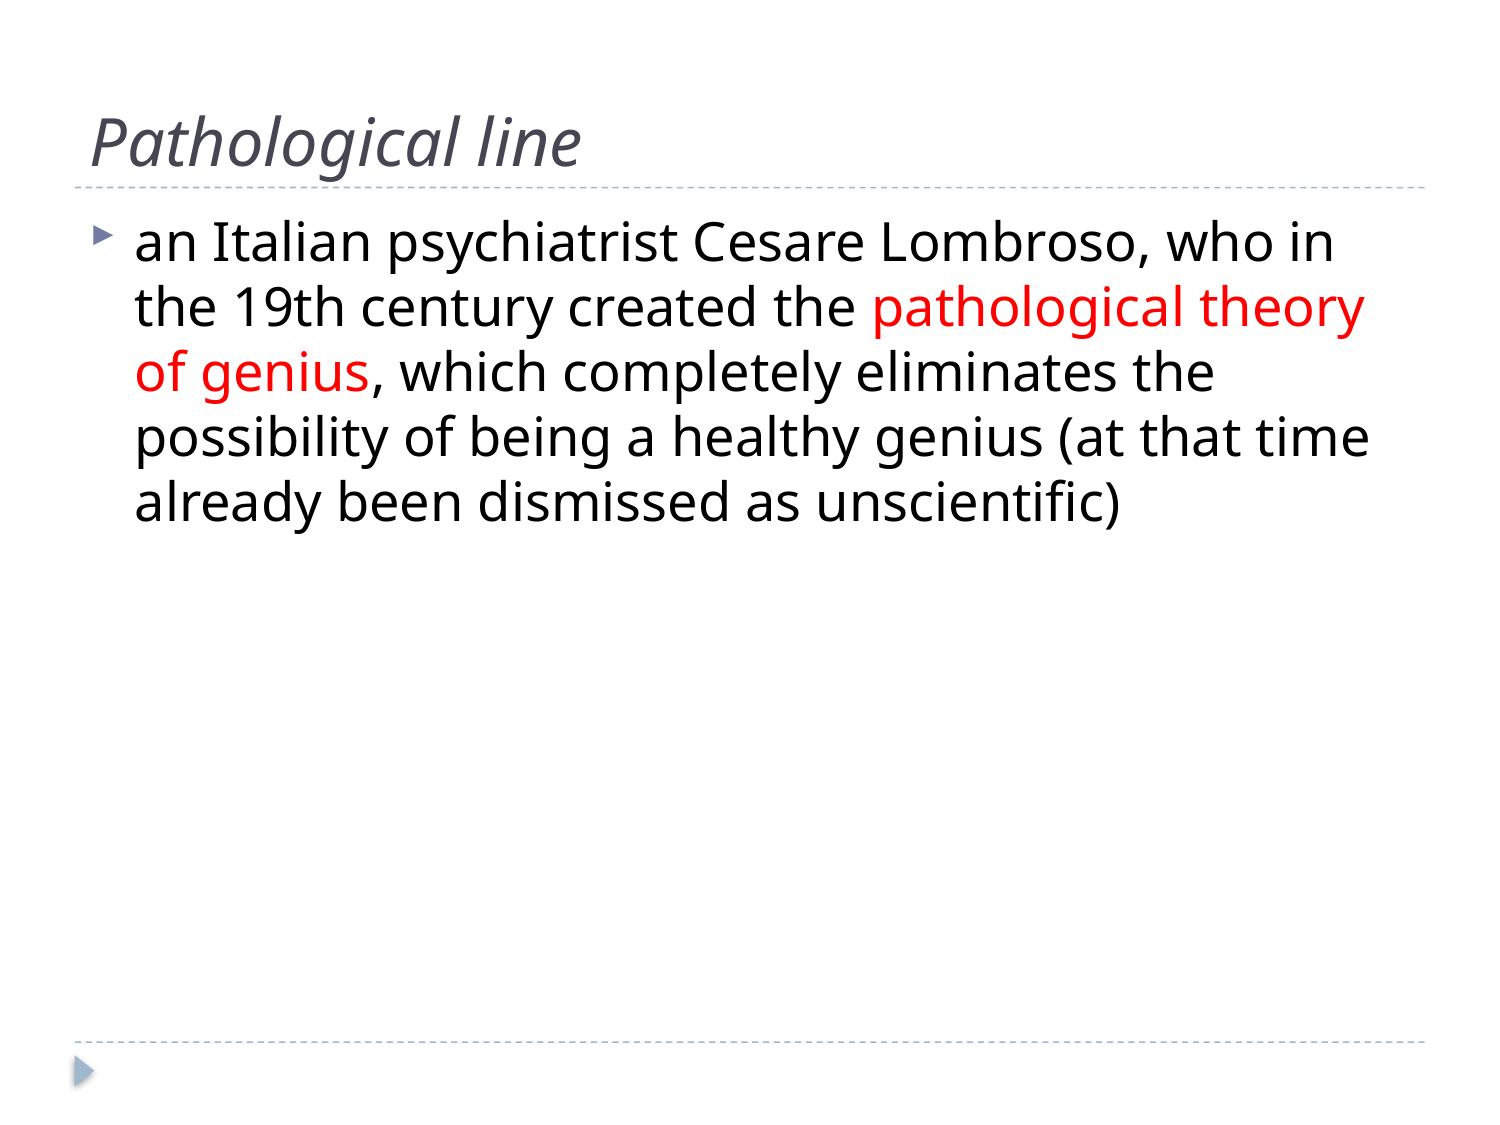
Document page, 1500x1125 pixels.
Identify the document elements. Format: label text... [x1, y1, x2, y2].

list an Italian psychiatrist Cesare Lombroso, who in the 19th century created the pathological theory of genius, which completely eliminates the possibility of being a healthy genius (at that time already been dismissed as unscientific) [75, 200, 1425, 1010]
title Pathological line [75, 24, 1425, 188]
